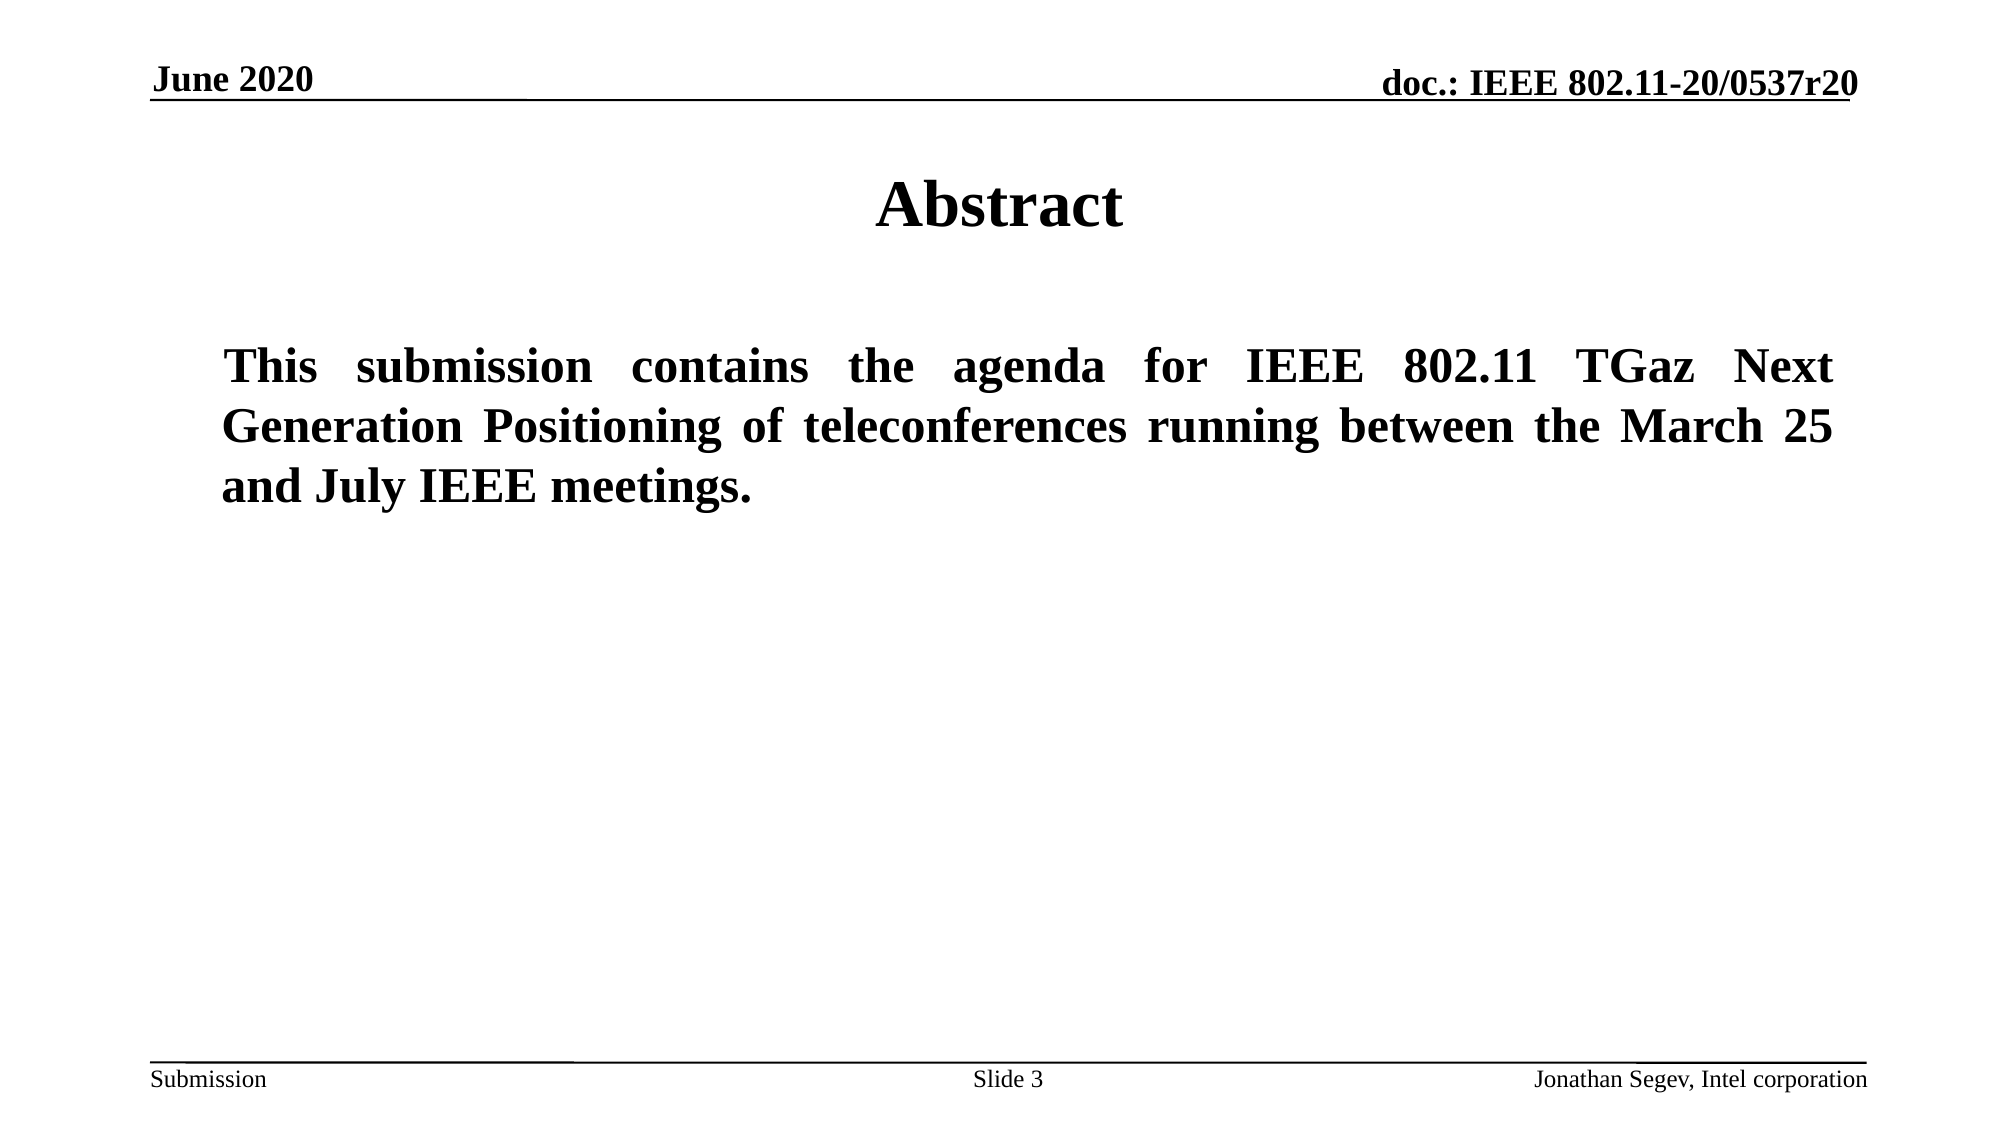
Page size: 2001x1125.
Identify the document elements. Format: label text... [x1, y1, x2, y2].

slide_number Slide 3 [950, 1061, 1067, 1123]
list This submission contains the agenda for IEEE 802.11 TGaz Next Generation Positioning of teleconferences running between the March 25 and July IEEE meetings. [149, 324, 1850, 1000]
footer Jonathan Segev, Intel corporation [1171, 1061, 1869, 1093]
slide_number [152, 54, 563, 100]
title Abstract [149, 112, 1850, 288]
